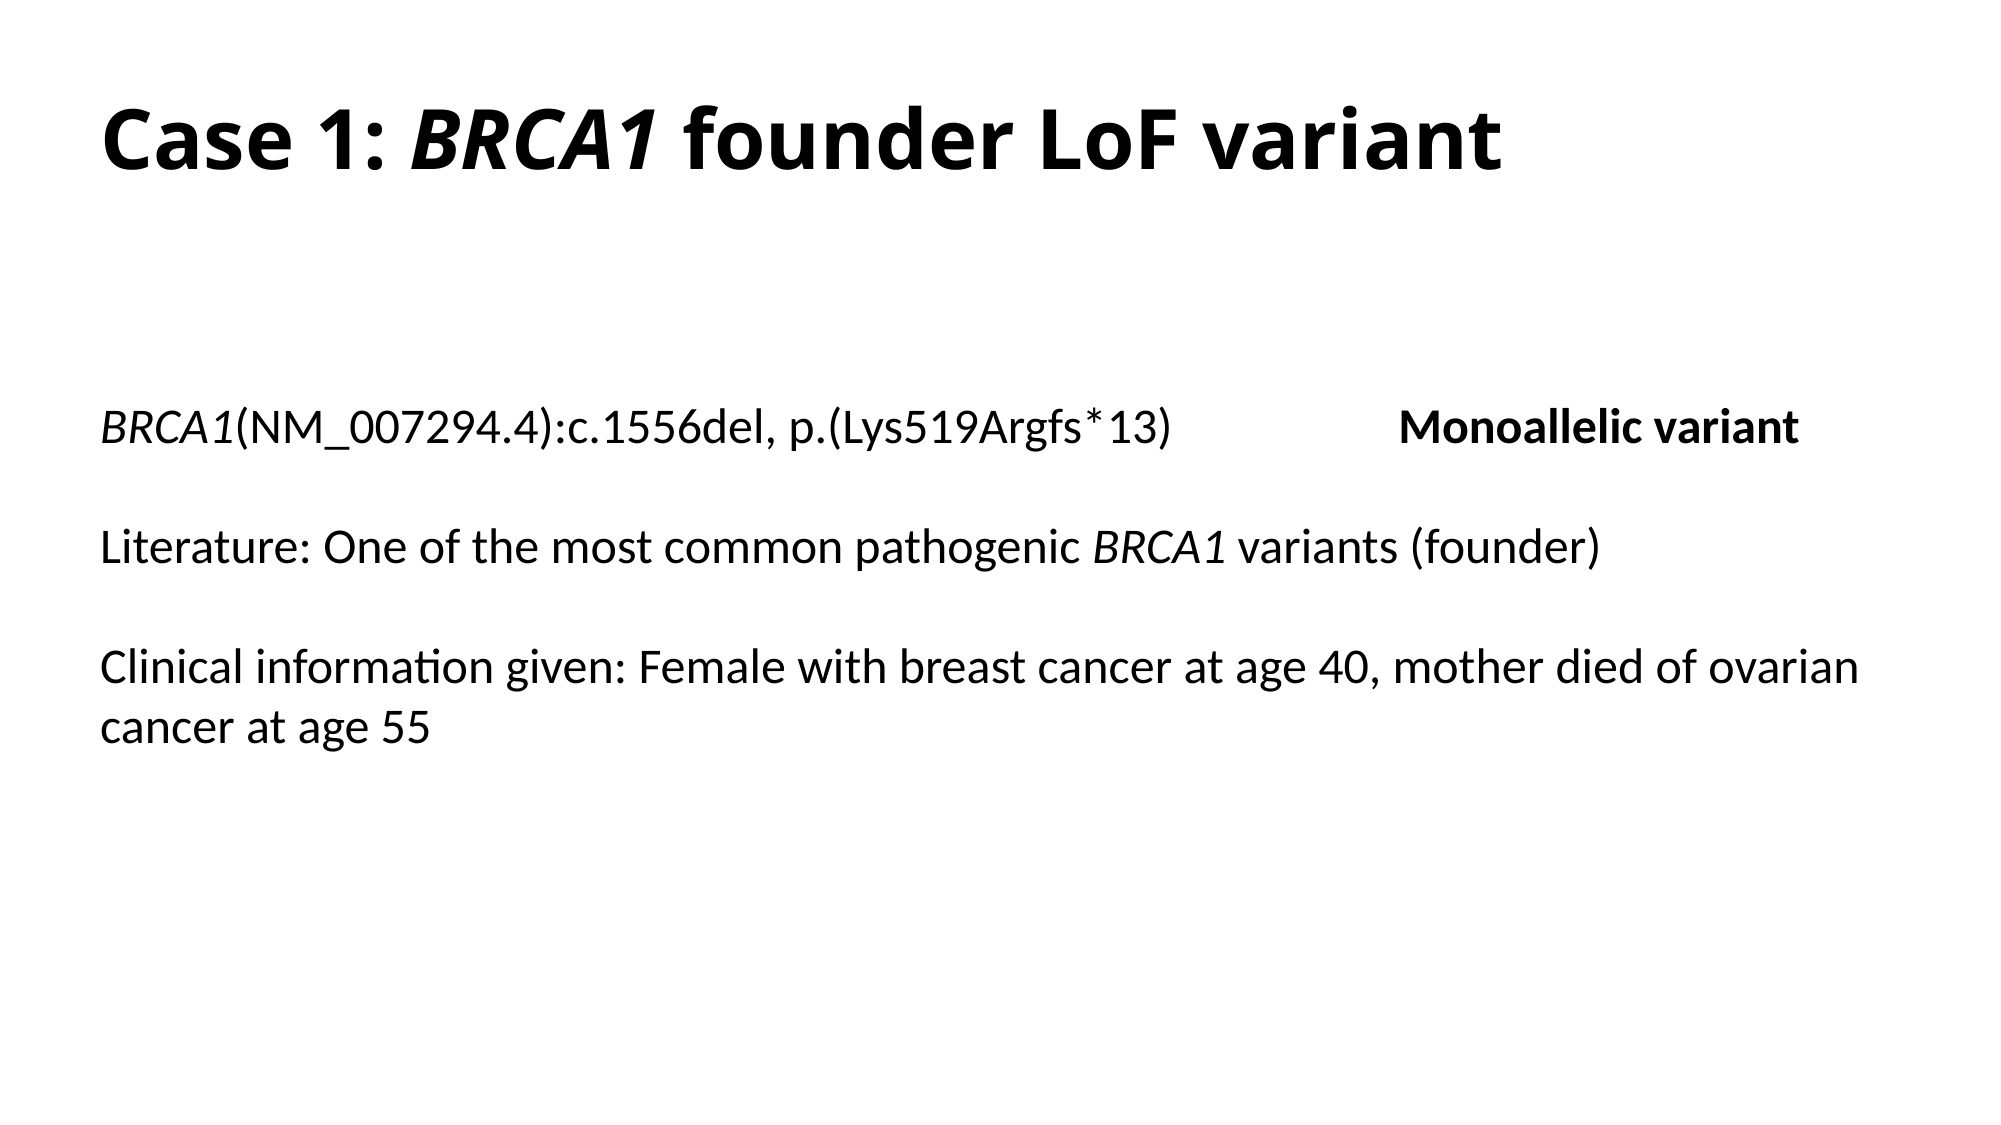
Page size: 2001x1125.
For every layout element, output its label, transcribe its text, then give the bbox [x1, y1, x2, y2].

title Case 1: BRCA1 founder LoF variant [85, 33, 1811, 252]
text_box BRCA1(NM_007294.4):c.1556del, p.(Lys519Argfs*13) Monoallelic variant Literature: One of the most common pathogenic BRCA1 variants (founder) Clinical information given: Female with breast cancer at age 40, mother died of ovarian cancer at age 55 [85, 386, 1882, 762]
